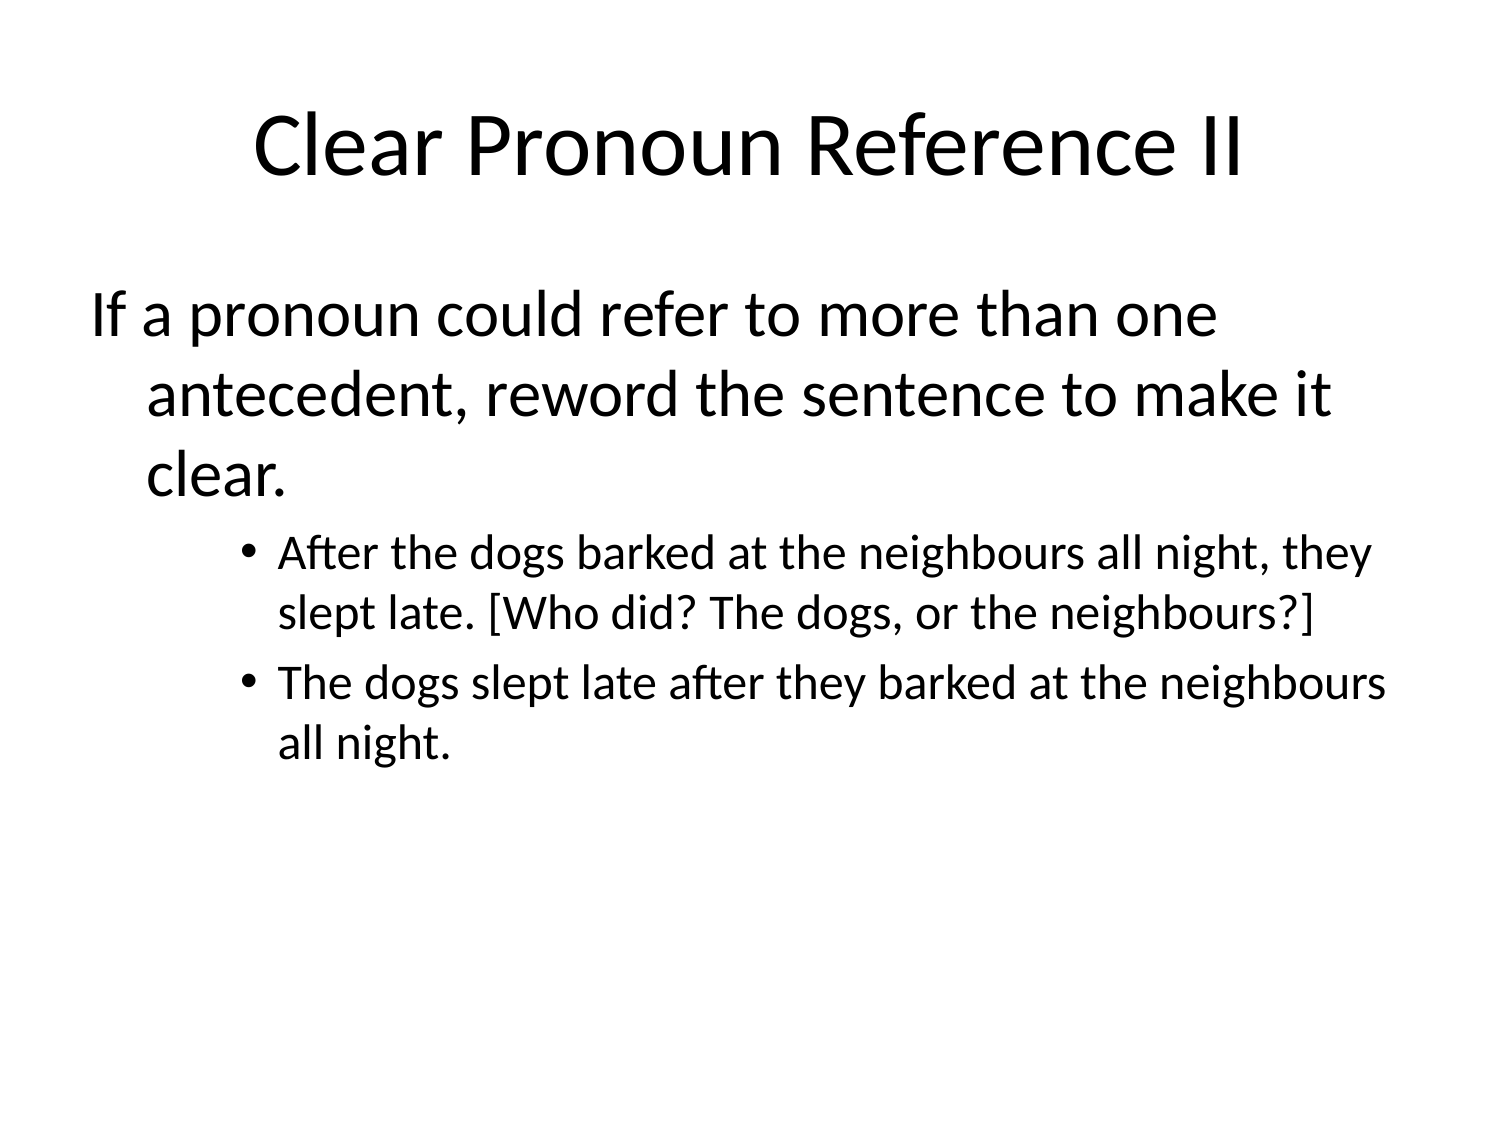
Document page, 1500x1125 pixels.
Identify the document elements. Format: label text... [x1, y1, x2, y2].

list If a pronoun could refer to more than one antecedent, reword the sentence to make it clear. After the dogs barked at the neighbours all night, they slept late. [Who did? The dogs, or the neighbours?] The dogs slept late after they barked at the neighbours all night. [75, 262, 1425, 1005]
title Clear Pronoun Reference II [75, 45, 1425, 233]
